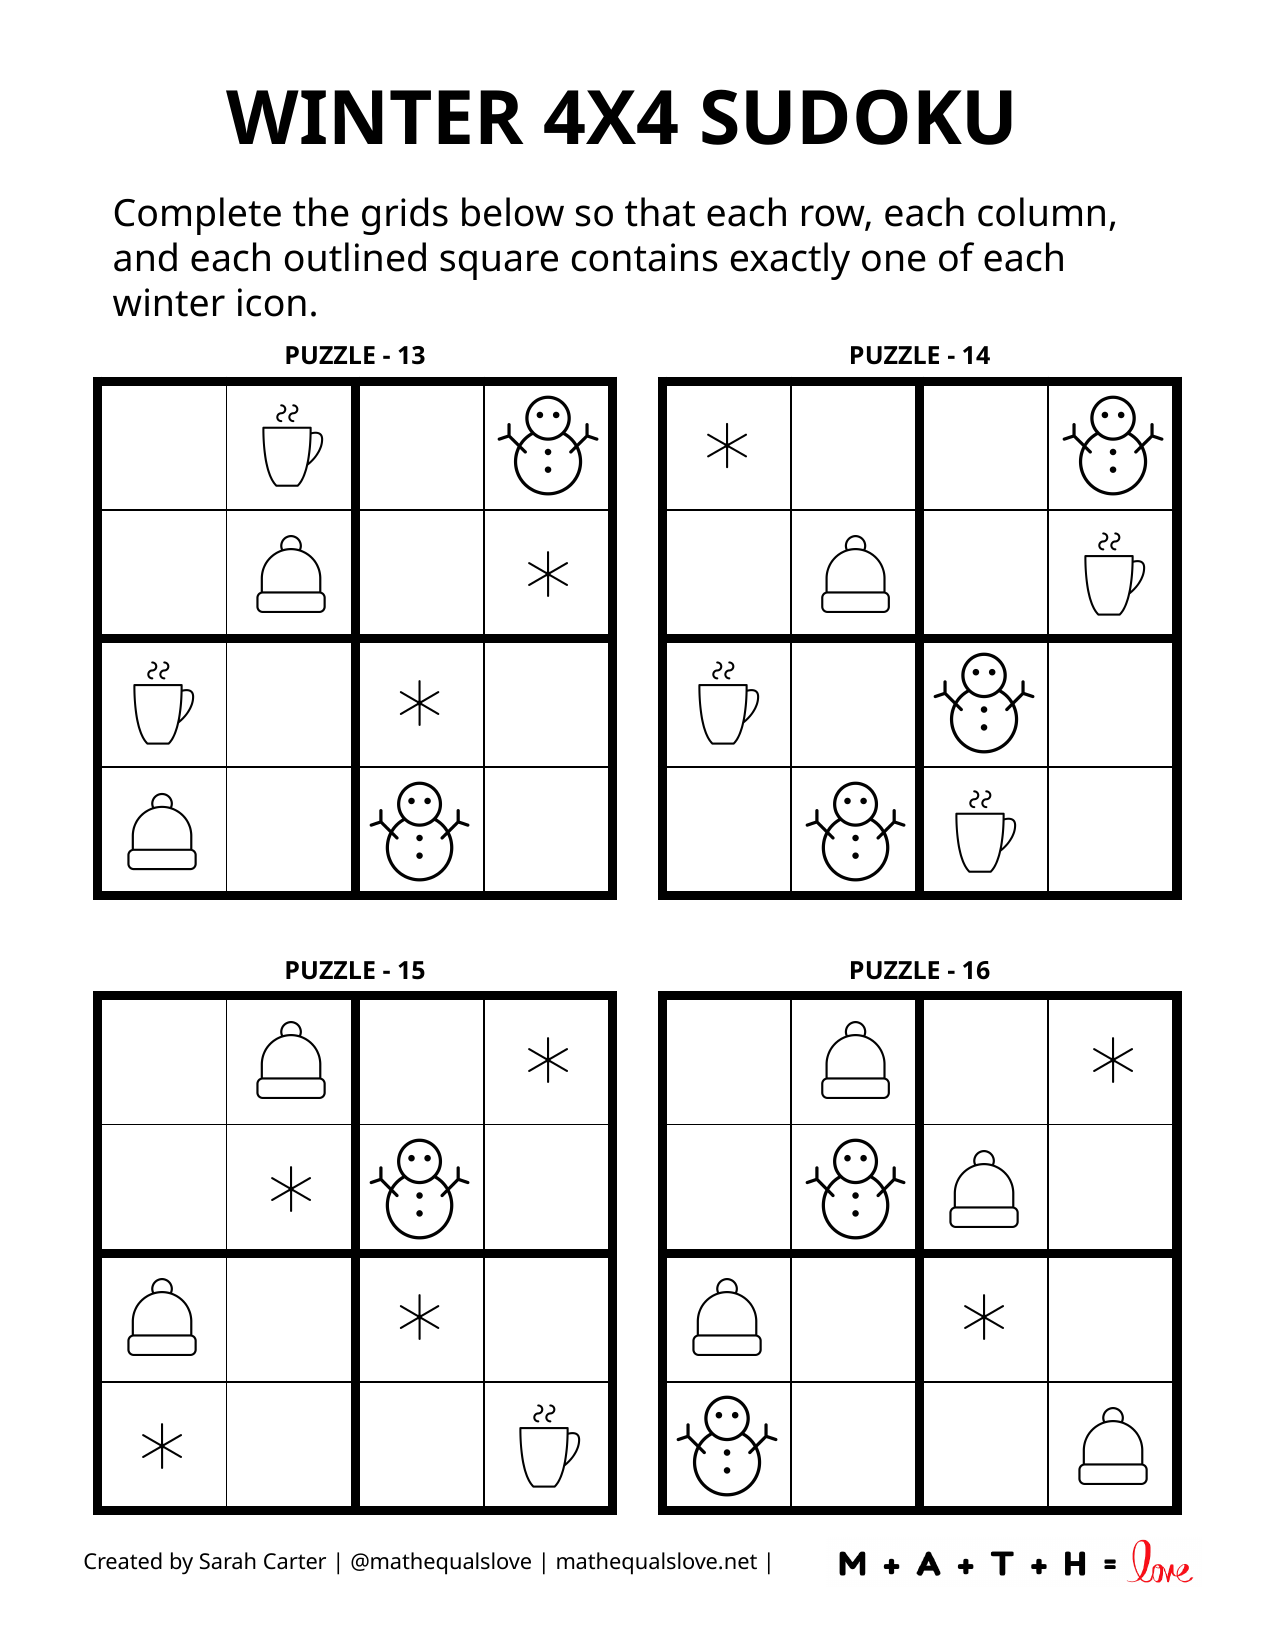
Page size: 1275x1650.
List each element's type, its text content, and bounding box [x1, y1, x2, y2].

table_cell [1049, 768, 1172, 891]
picture [803, 1008, 908, 1113]
picture [496, 1394, 601, 1499]
table_header [227, 1000, 351, 1124]
table_cell [102, 643, 226, 766]
table_cell [667, 643, 790, 766]
table_header [1049, 1000, 1172, 1124]
table_cell [227, 511, 351, 634]
picture [238, 1136, 343, 1241]
table_cell [360, 511, 483, 634]
picture [932, 779, 1037, 884]
picture [110, 1394, 215, 1499]
table_header [924, 386, 1047, 509]
table_cell [360, 643, 483, 766]
table_cell [924, 1258, 1047, 1381]
picture [1060, 393, 1165, 498]
picture [932, 1136, 1037, 1241]
picture [1060, 1008, 1165, 1113]
picture [1060, 522, 1165, 627]
picture [110, 650, 215, 755]
text_box PUZZLE - 16 [662, 954, 1177, 985]
table_cell [485, 768, 608, 891]
table_cell [1049, 1258, 1172, 1381]
text_box Complete the grids below so that each row, each column, and each outlined square contains exactly one of each winter icon. [97, 181, 1177, 377]
picture [803, 1136, 908, 1241]
table_cell [227, 1383, 351, 1506]
table_cell [360, 1383, 483, 1506]
table_cell [792, 511, 915, 634]
picture [496, 1008, 601, 1113]
table_header [667, 386, 790, 509]
table_cell [667, 511, 790, 634]
table_cell [485, 643, 608, 766]
table_cell [102, 1383, 226, 1506]
table_header [360, 386, 483, 509]
table_cell [924, 1383, 1047, 1506]
text_box WINTER 4X4 SUDOKU [68, 62, 1178, 168]
table_cell [924, 768, 1047, 891]
table_header [792, 1000, 915, 1124]
picture [932, 650, 1037, 755]
table_cell [227, 1125, 351, 1249]
table_cell [1049, 643, 1172, 766]
table_header [102, 1000, 226, 1124]
picture [367, 650, 472, 755]
picture [367, 779, 472, 884]
table_cell [1049, 1383, 1172, 1506]
table_cell [102, 511, 226, 634]
table_cell [360, 768, 483, 891]
picture [674, 1265, 779, 1370]
table_cell [667, 1258, 790, 1381]
picture [110, 1265, 215, 1370]
table_header [485, 386, 608, 509]
picture [110, 779, 215, 884]
table_cell [1049, 1125, 1172, 1249]
table_header [667, 1000, 790, 1124]
table_cell [792, 643, 915, 766]
table_cell [227, 1258, 351, 1381]
table_cell [924, 643, 1047, 766]
table_cell [1049, 511, 1172, 634]
table_cell [667, 1383, 790, 1506]
table_cell [227, 768, 351, 891]
table_header [227, 386, 351, 509]
table_cell [792, 1258, 915, 1381]
picture [674, 1394, 779, 1499]
table_cell [485, 1125, 608, 1249]
table_header [102, 386, 226, 509]
picture [1060, 1394, 1165, 1499]
table_cell [485, 1258, 608, 1381]
table_header [360, 1000, 483, 1124]
picture [674, 650, 779, 755]
table_cell [924, 511, 1047, 634]
table_cell [792, 768, 915, 891]
picture [238, 522, 343, 627]
table_cell [924, 1125, 1047, 1249]
picture [803, 522, 908, 627]
picture [367, 1136, 472, 1241]
picture [238, 1008, 343, 1113]
picture [826, 1536, 1203, 1588]
text_box Created by Sarah Carter | @mathequalslove | mathequalslove.net | [68, 1540, 826, 1582]
picture [496, 522, 601, 627]
table_cell [102, 1258, 226, 1381]
text_box PUZZLE - 15 [97, 954, 613, 985]
table_cell [360, 1258, 483, 1381]
table_cell [360, 1125, 483, 1249]
table_cell [485, 1383, 608, 1506]
table_header [924, 1000, 1047, 1124]
table_cell [485, 511, 608, 634]
picture [367, 1265, 472, 1370]
picture [496, 393, 601, 498]
picture [238, 393, 343, 498]
table_cell [667, 1125, 790, 1249]
picture [674, 393, 779, 498]
table_cell [227, 643, 351, 766]
table_header [485, 1000, 608, 1124]
table_cell [667, 768, 790, 891]
table_header [792, 386, 915, 509]
table_cell [792, 1125, 915, 1249]
table_cell [792, 1383, 915, 1506]
table_header [1049, 386, 1172, 509]
picture [803, 779, 908, 884]
picture [932, 1265, 1037, 1370]
table_cell [102, 768, 226, 891]
table_cell [102, 1125, 226, 1249]
